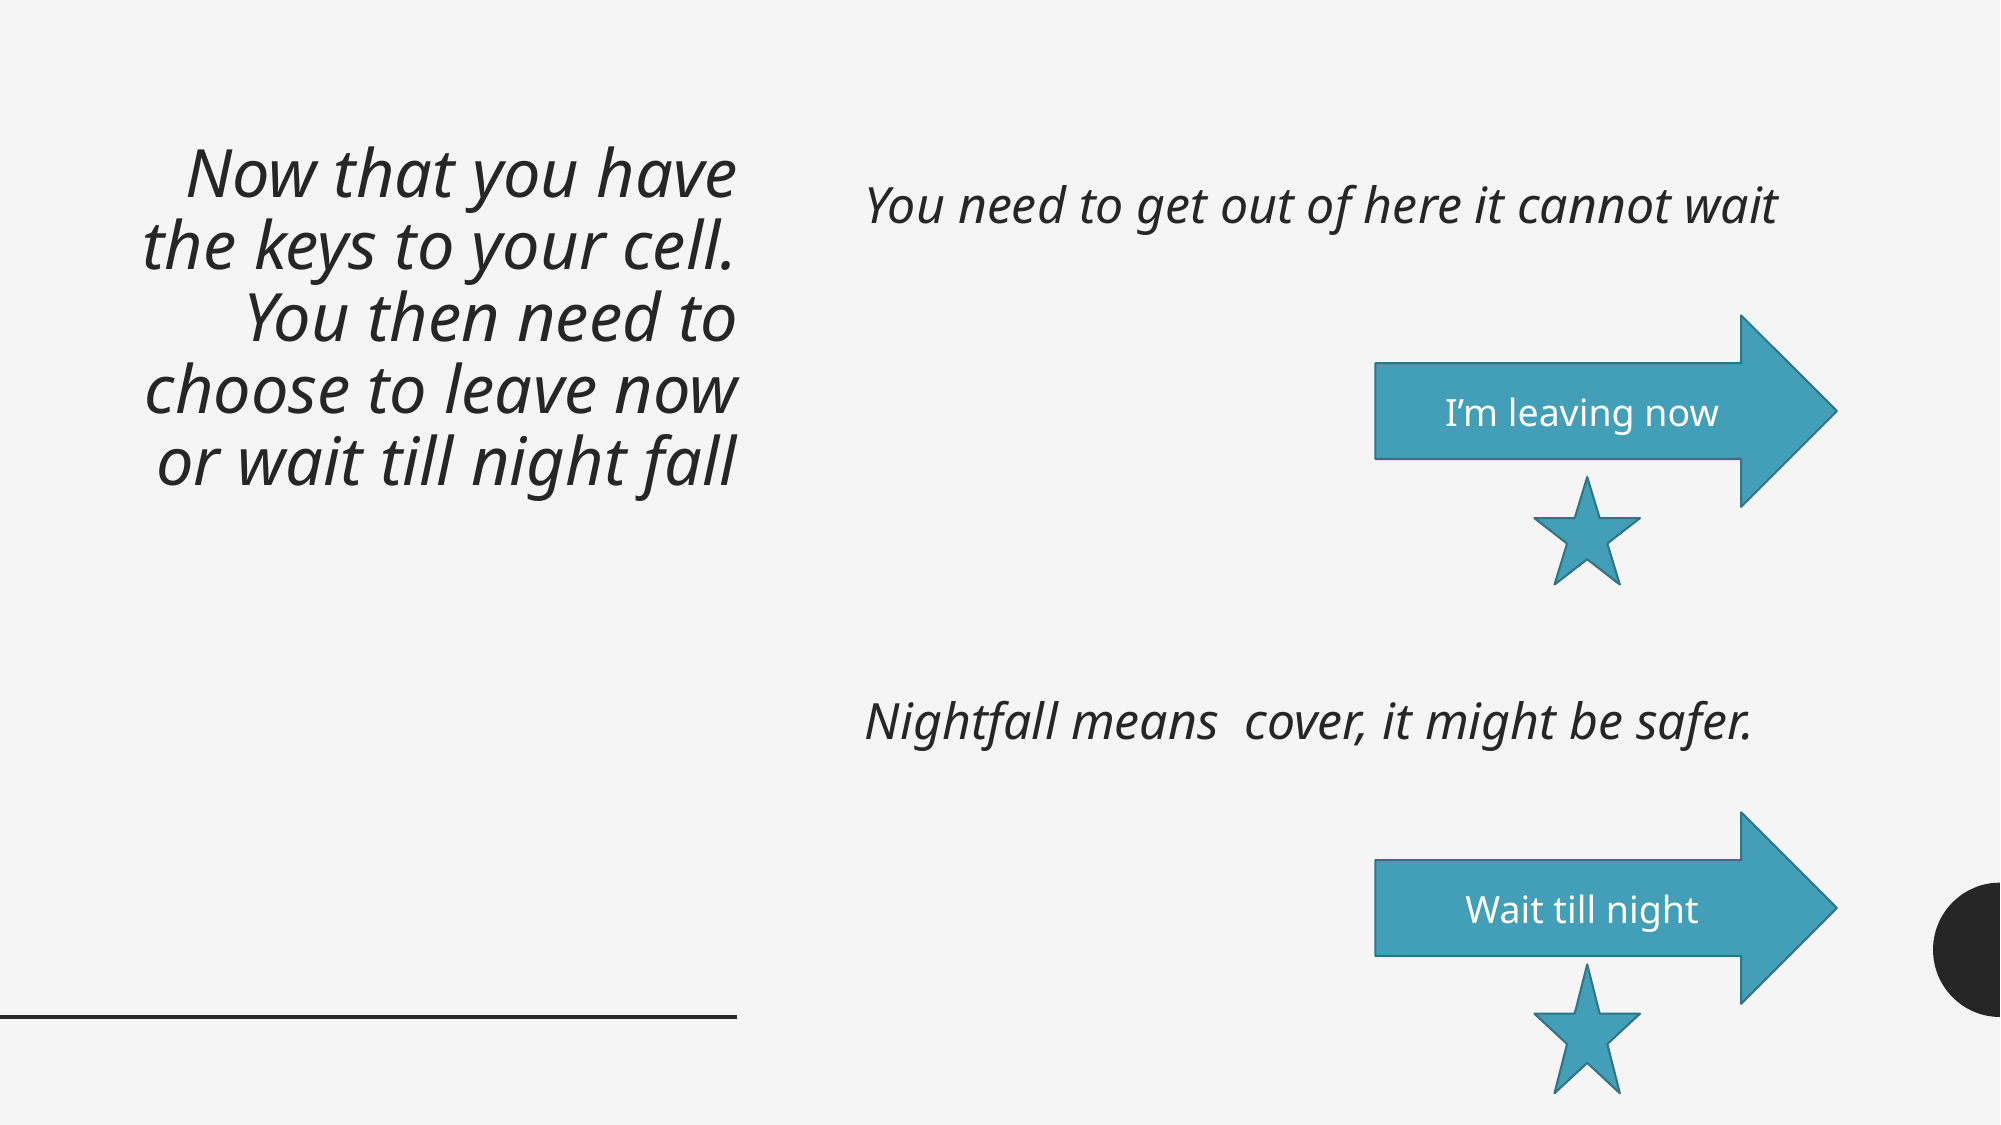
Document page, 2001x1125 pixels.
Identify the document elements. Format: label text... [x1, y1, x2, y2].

text_box [1533, 963, 1641, 1095]
list Nightfall means cover, it might be safer. [849, 607, 1875, 758]
text_box I’m leaving now [1374, 314, 1838, 508]
title Now that you have the keys to your cell. You then need to choose to leave now or wait till night fall [125, 131, 754, 945]
text_box [1533, 475, 1641, 586]
text_box Wait till night [1374, 811, 1838, 1005]
list You need to get out of here it cannot wait [849, 91, 1875, 242]
